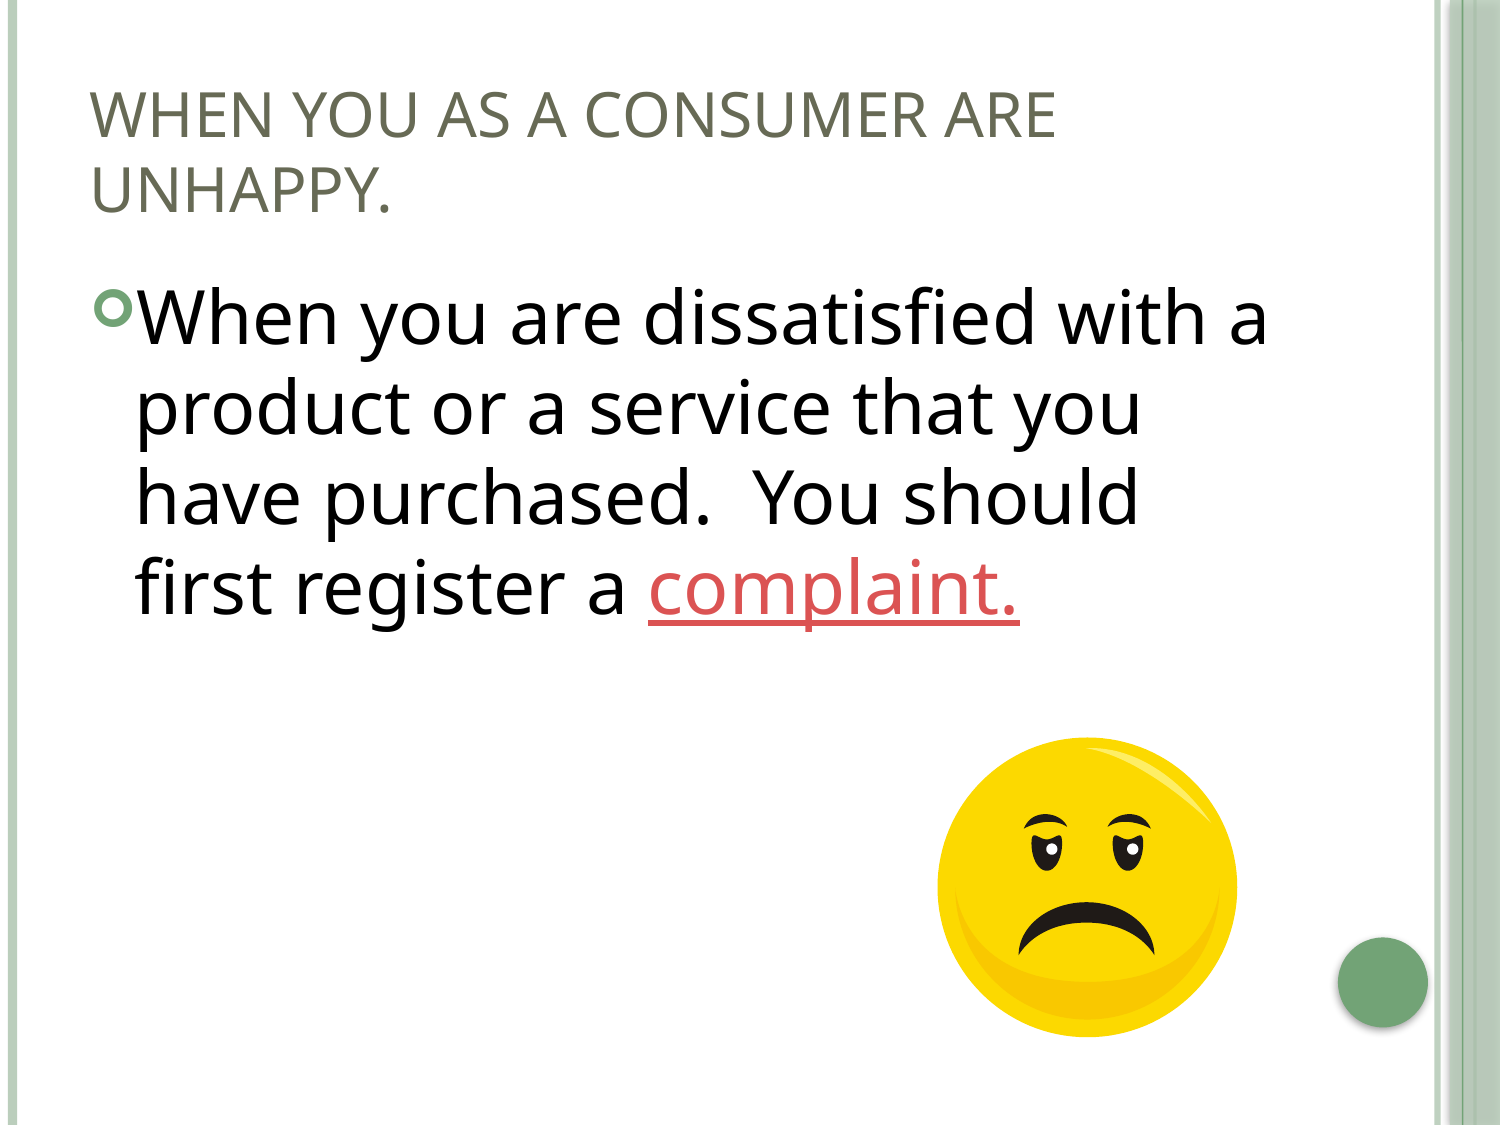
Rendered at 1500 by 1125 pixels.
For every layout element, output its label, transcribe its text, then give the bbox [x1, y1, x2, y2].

list When you are dissatisfied with a product or a service that you have purchased. You should first register a complaint. [75, 262, 1300, 1062]
title When you as a consumer are unhappy. [75, 45, 1300, 233]
picture [936, 736, 1238, 1038]
